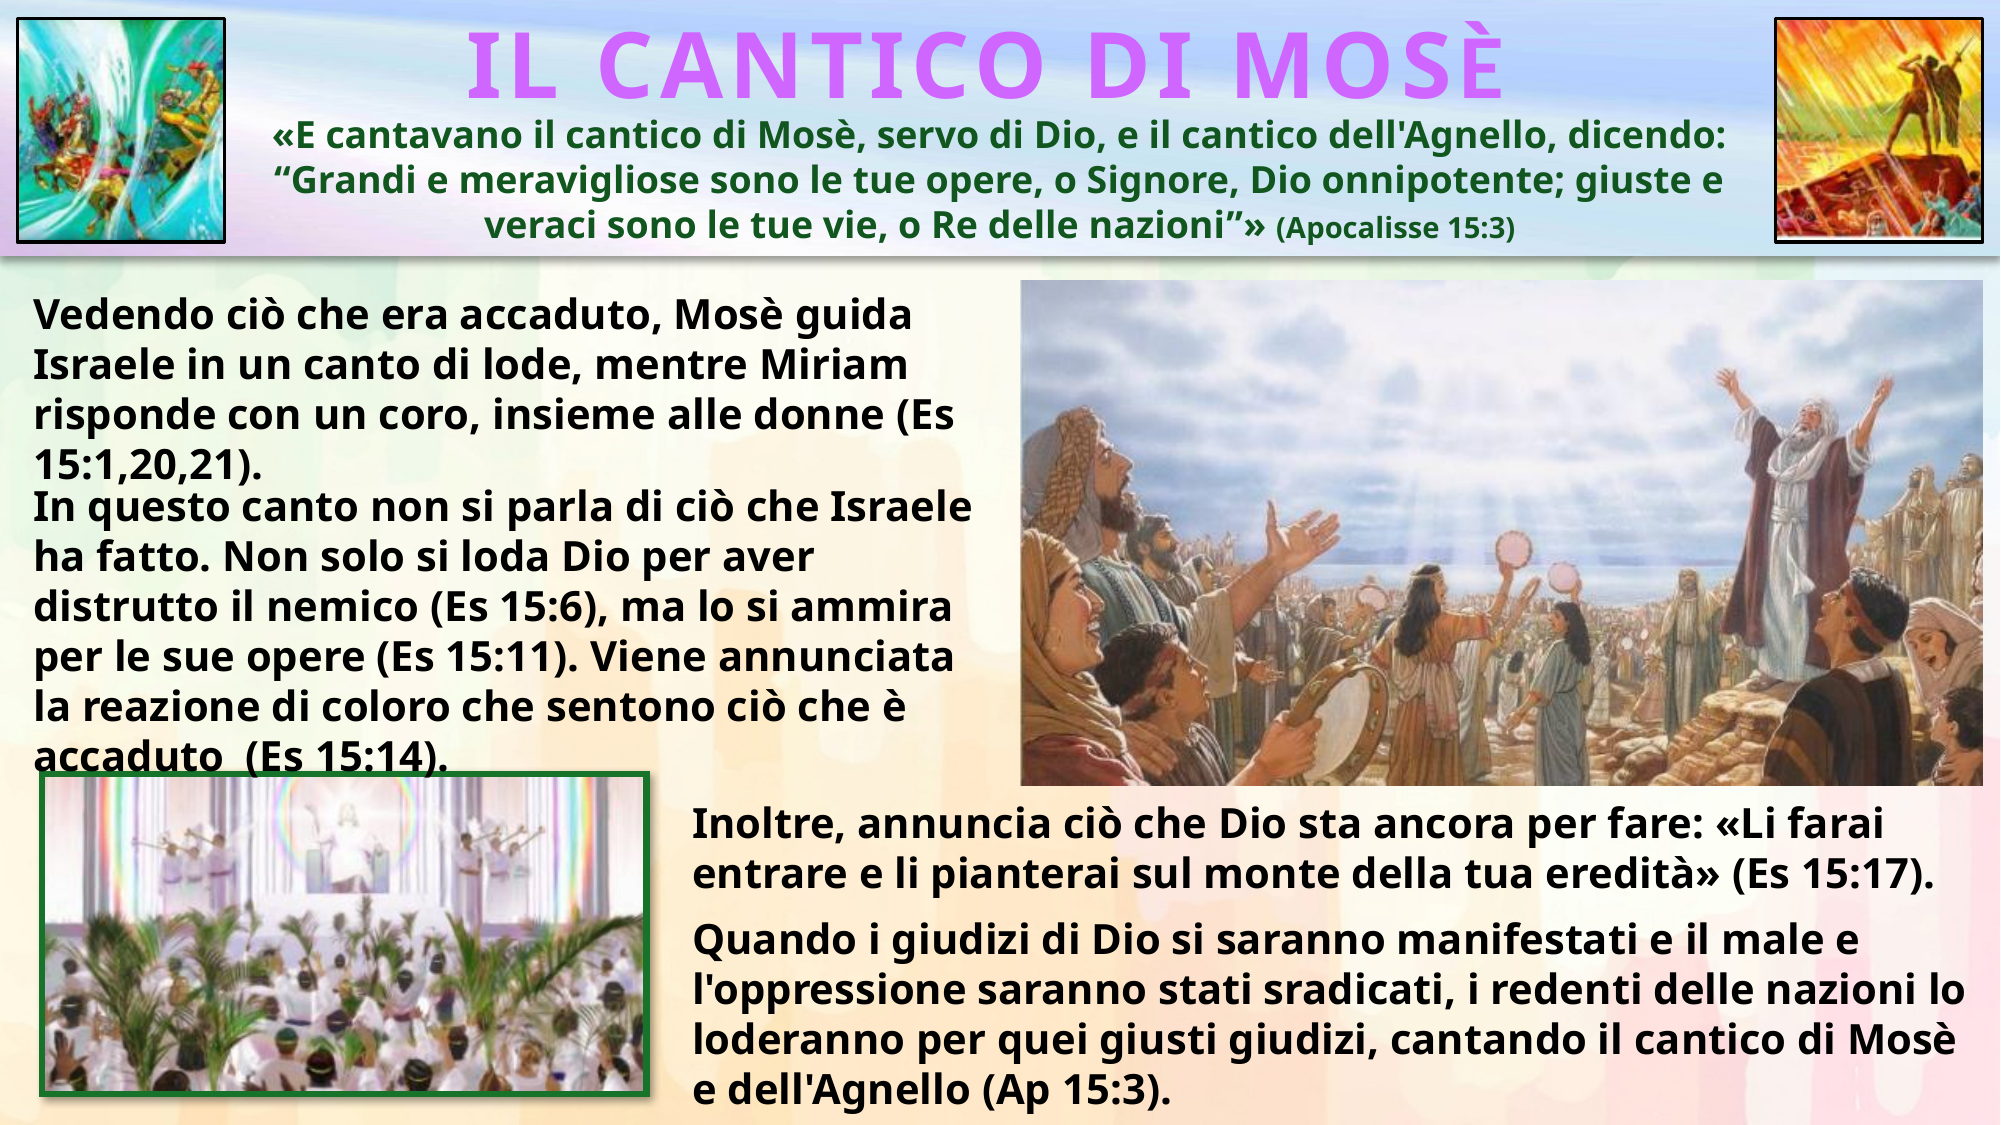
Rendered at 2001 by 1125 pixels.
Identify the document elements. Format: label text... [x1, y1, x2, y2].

picture [18, 19, 223, 241]
text_box Vedendo ciò che era accaduto, Mosè guida Israele in un canto di lode, mentre Miriam risponde con un coro, insieme alle donne (Es 15:1,20,21). [18, 280, 1020, 496]
text_box Inoltre, annuncia ciò che Dio sta ancora per fare: «Li farai entrare e li pianterai sul monte della tua eredità» (Es 15:17). [677, 789, 2000, 905]
text_box «E cantavano il cantico di Mosè, servo di Dio, e il cantico dell'Agnello, dicendo: “Grandi e meravigliose sono le tue opere, o Signore, Dio onnipotente; giuste e veraci sono le tue vie, o Re delle nazioni”» (Apocalisse 15:3) [222, 103, 1778, 254]
text_box Quando i giudizi di Dio si saranno manifestati e il male e l'oppressione saranno stati sradicati, i redenti delle nazioni lo loderanno per quei giusti giudizi, cantando il cantico di Mosè e dell'Agnello (Ap 15:3). [677, 905, 2000, 1121]
text_box IL CANTICO DI MOSÈ [0, 0, 2000, 125]
picture [1776, 19, 1982, 241]
text_box In questo canto non si parla di ciò che Israele ha fatto. Non solo si loda Dio per aver distrutto il nemico (Es 15:6), ma lo si ammira per le sue opere (Es 15:11). Viene annunciata la reazione di coloro che sentono ciò che è accaduto (Es 15:14). [18, 472, 1000, 788]
picture [0, 0, 2001, 1125]
text_box [0, 125, 2000, 257]
